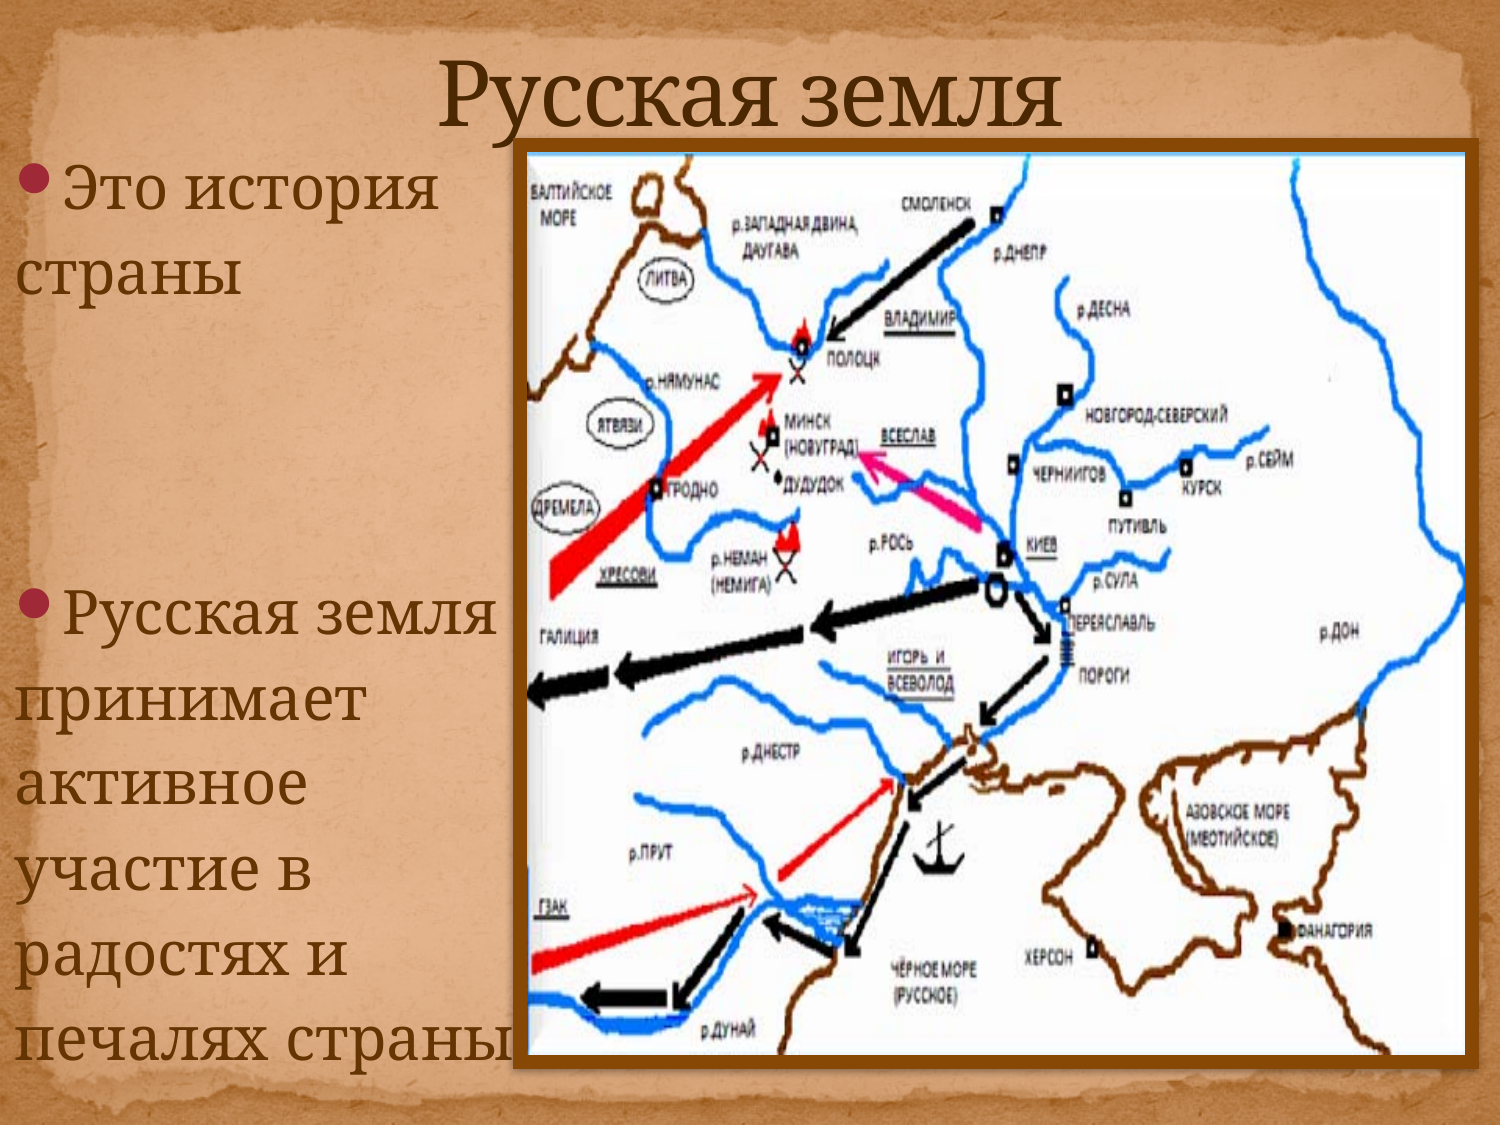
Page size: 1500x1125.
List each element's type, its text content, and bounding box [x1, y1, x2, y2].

title Русская земля [74, 24, 1425, 153]
list Это история страны Русская земля принимает активное участие в радостях и печалях страны. [0, 140, 739, 1090]
picture [527, 152, 1465, 1055]
